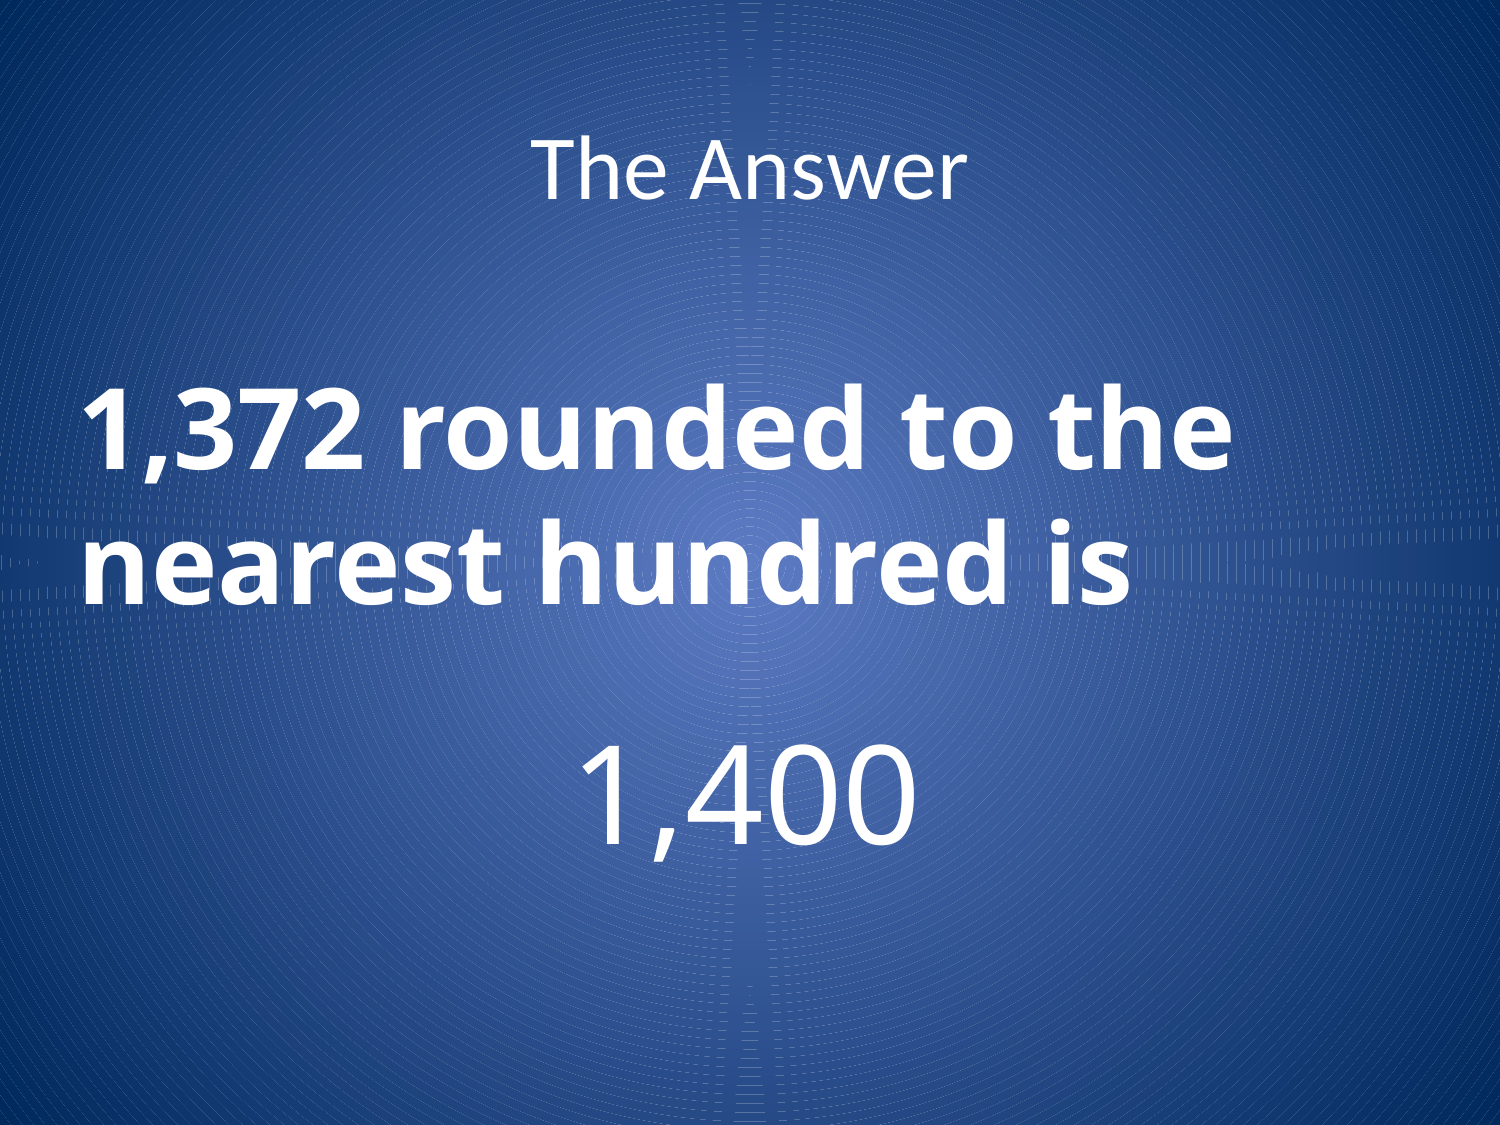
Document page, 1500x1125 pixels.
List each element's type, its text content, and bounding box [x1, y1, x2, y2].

text_box 1,400 [412, 699, 1150, 880]
text_box 1,372 rounded to the nearest hundred is [62, 349, 1450, 695]
title The Answer [0, 75, 1500, 250]
